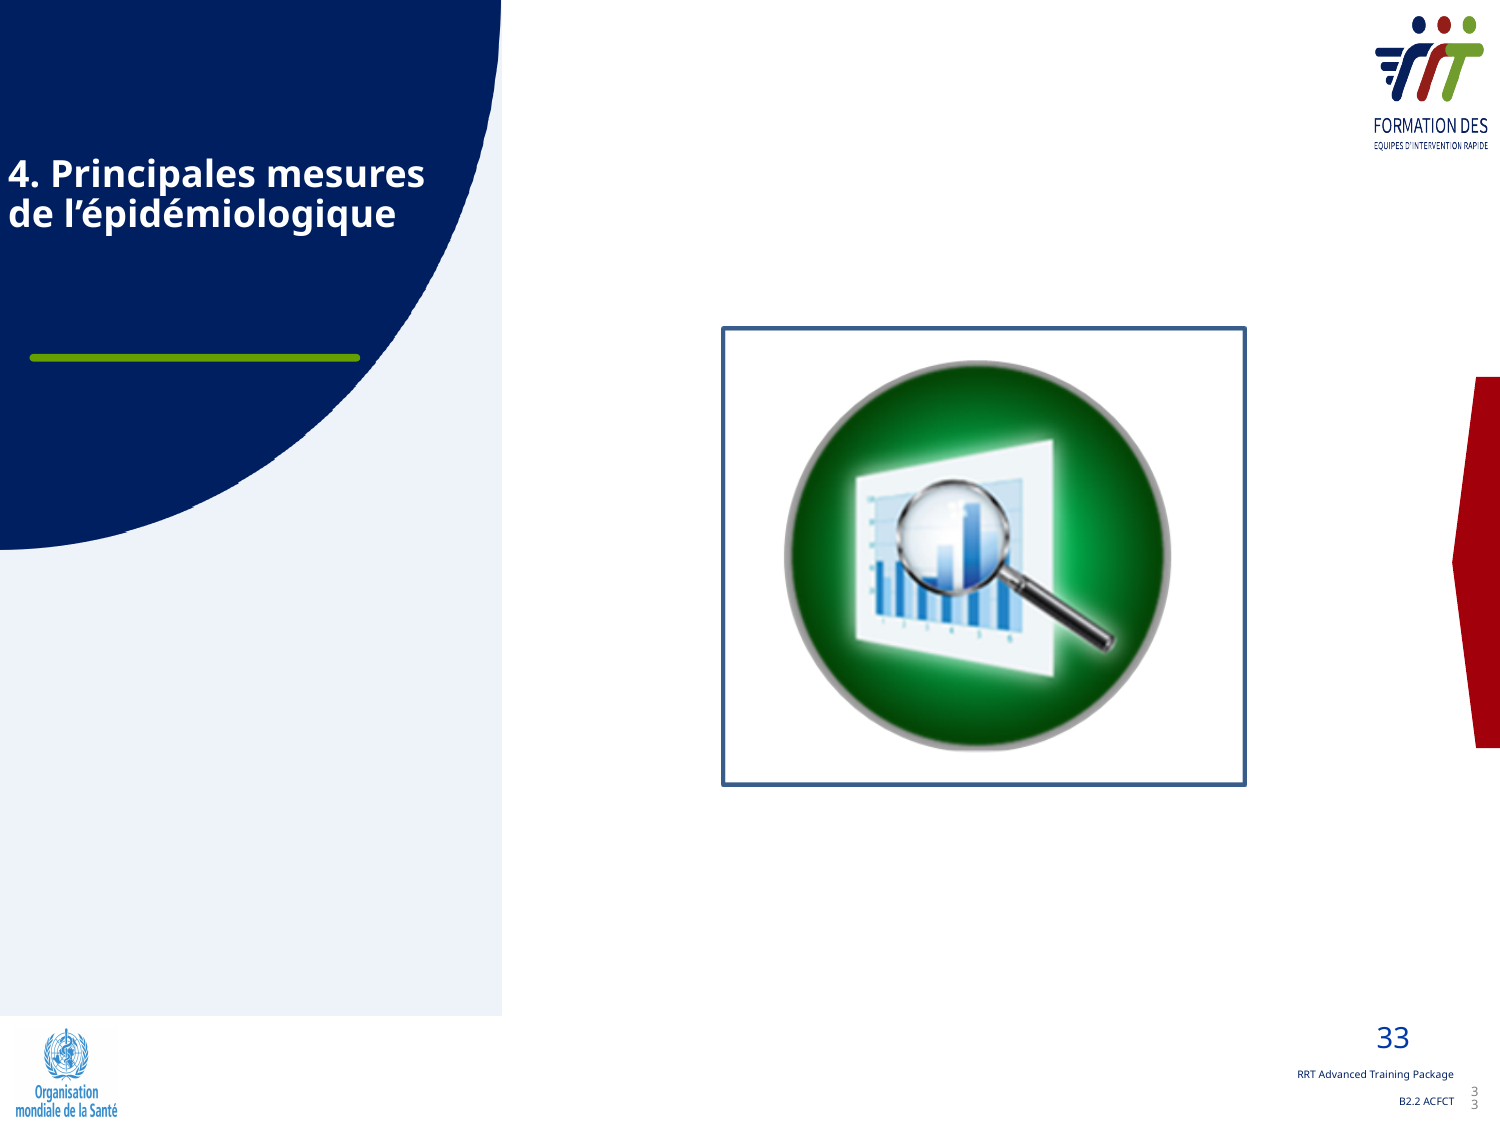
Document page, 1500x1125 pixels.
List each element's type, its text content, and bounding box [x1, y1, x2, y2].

picture [0, 0, 502, 1018]
picture [15, 1027, 118, 1118]
picture [1374, 15, 1488, 151]
picture [721, 326, 1247, 788]
text_box [29, 353, 361, 362]
text_box 33 [1074, 1012, 1425, 1073]
title 4. Principales mesures de l’épidémiologique [0, 36, 460, 355]
